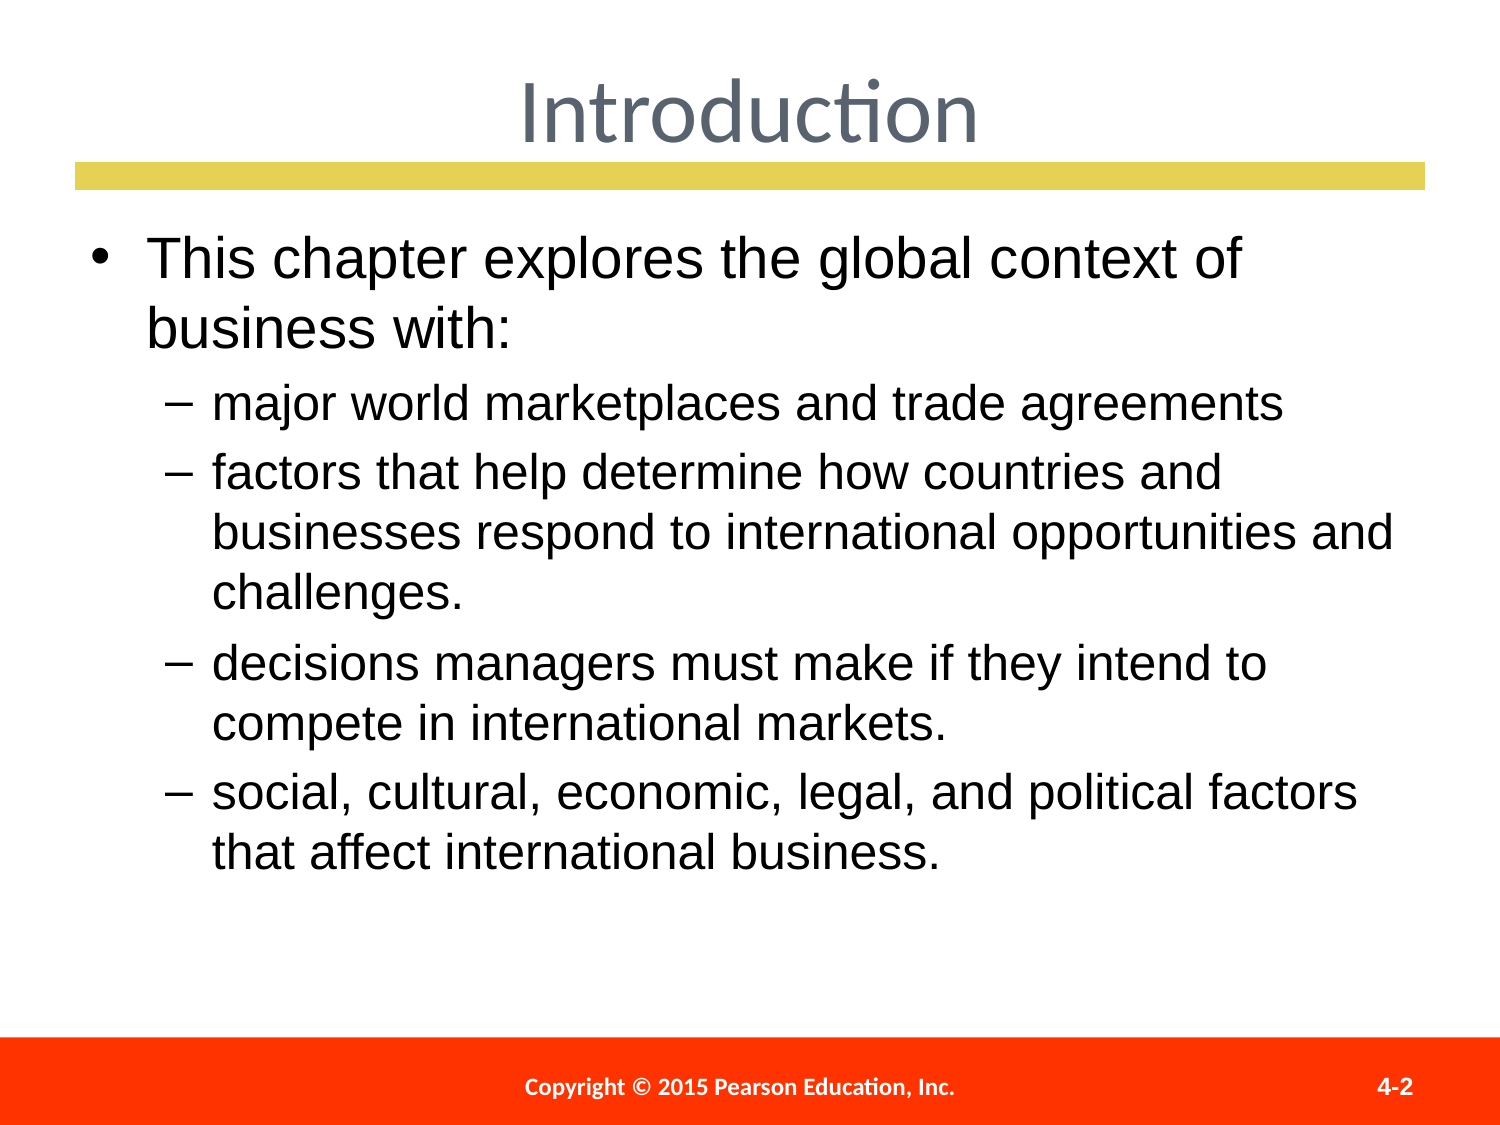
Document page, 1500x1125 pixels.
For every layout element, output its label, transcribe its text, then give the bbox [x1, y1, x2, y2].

list This chapter explores the global context of business with: major world marketplaces and trade agreements factors that help determine how countries and businesses respond to international opportunities and challenges. decisions managers must make if they intend to compete in international markets. social, cultural, economic, legal, and political factors that affect international business. [74, 212, 1426, 1006]
title Introduction [74, 12, 1426, 201]
